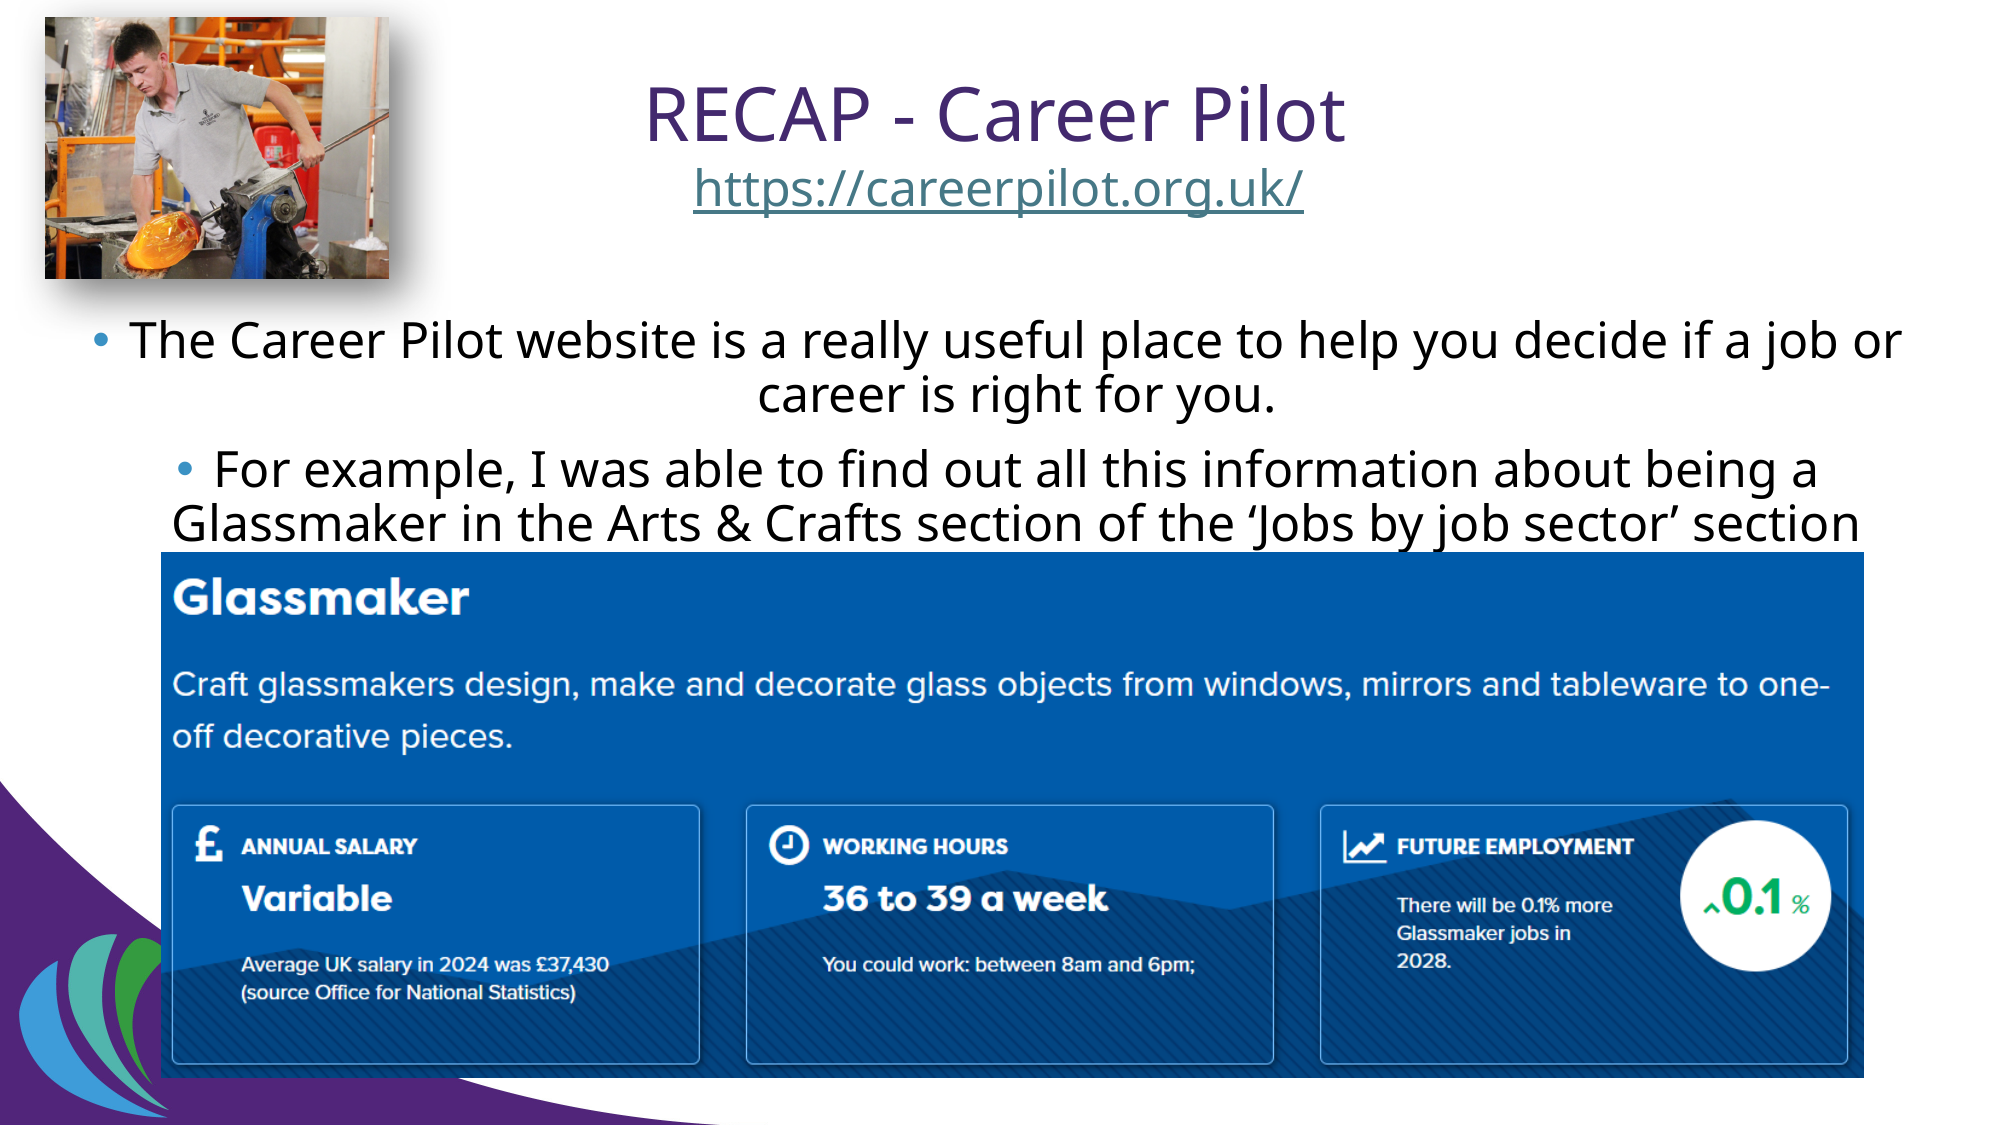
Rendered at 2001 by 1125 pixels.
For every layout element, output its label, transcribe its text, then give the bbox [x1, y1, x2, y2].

title RECAP - Career Pilot https://careerpilot.org.uk/ [437, 47, 1830, 249]
list The Career Pilot website is a really useful place to help you decide if a job or career is right for you. For example, I was able to find out all this information about being a Glassmaker in the Arts & Crafts section of the ‘Jobs by job sector’ section [32, 308, 1965, 1007]
picture [0, 1, 2000, 1125]
